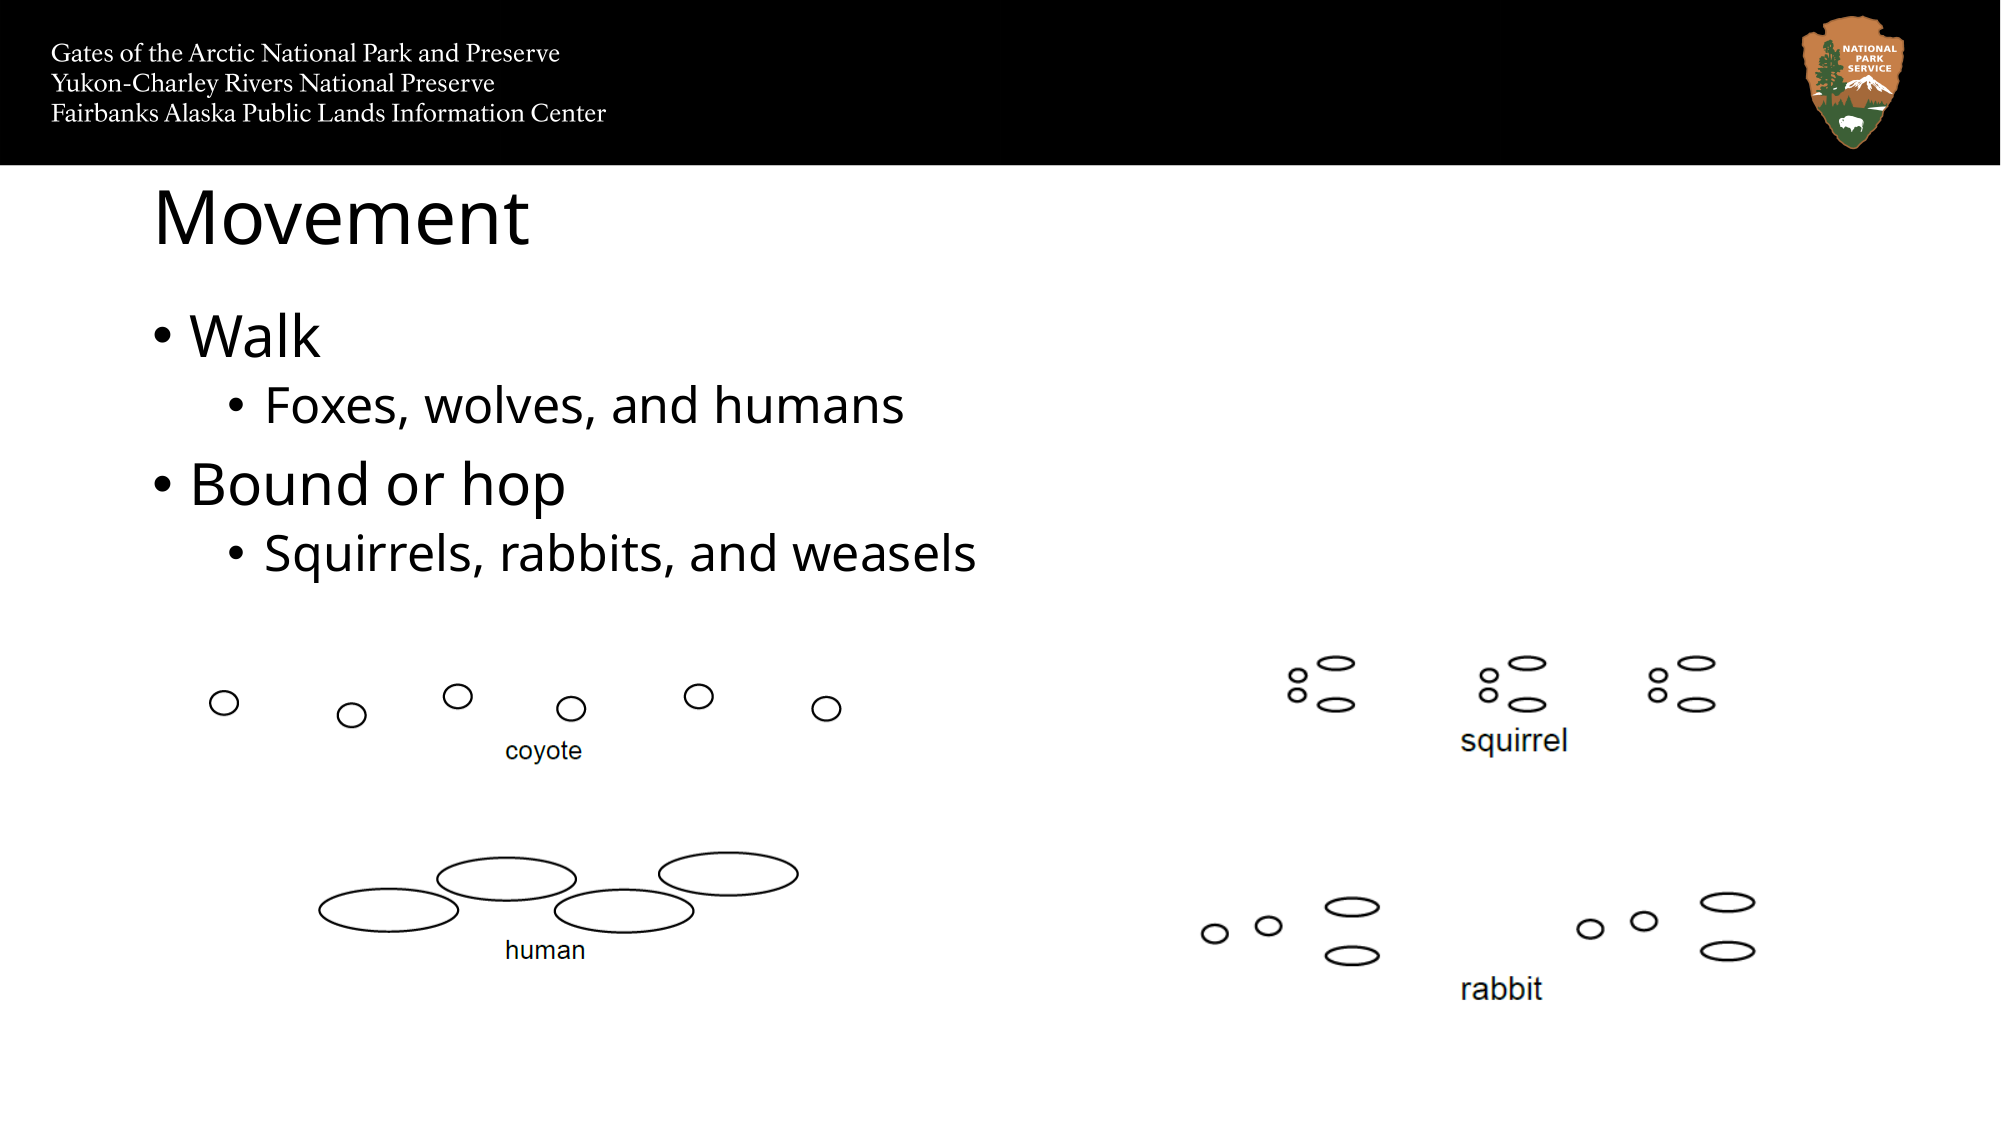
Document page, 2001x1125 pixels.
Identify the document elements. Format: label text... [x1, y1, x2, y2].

title Movement [137, 111, 1863, 299]
picture [0, 0, 2001, 1125]
list Walk Foxes, wolves, and humans Bound or hop Squirrels, rabbits, and weasels [137, 299, 1863, 1014]
